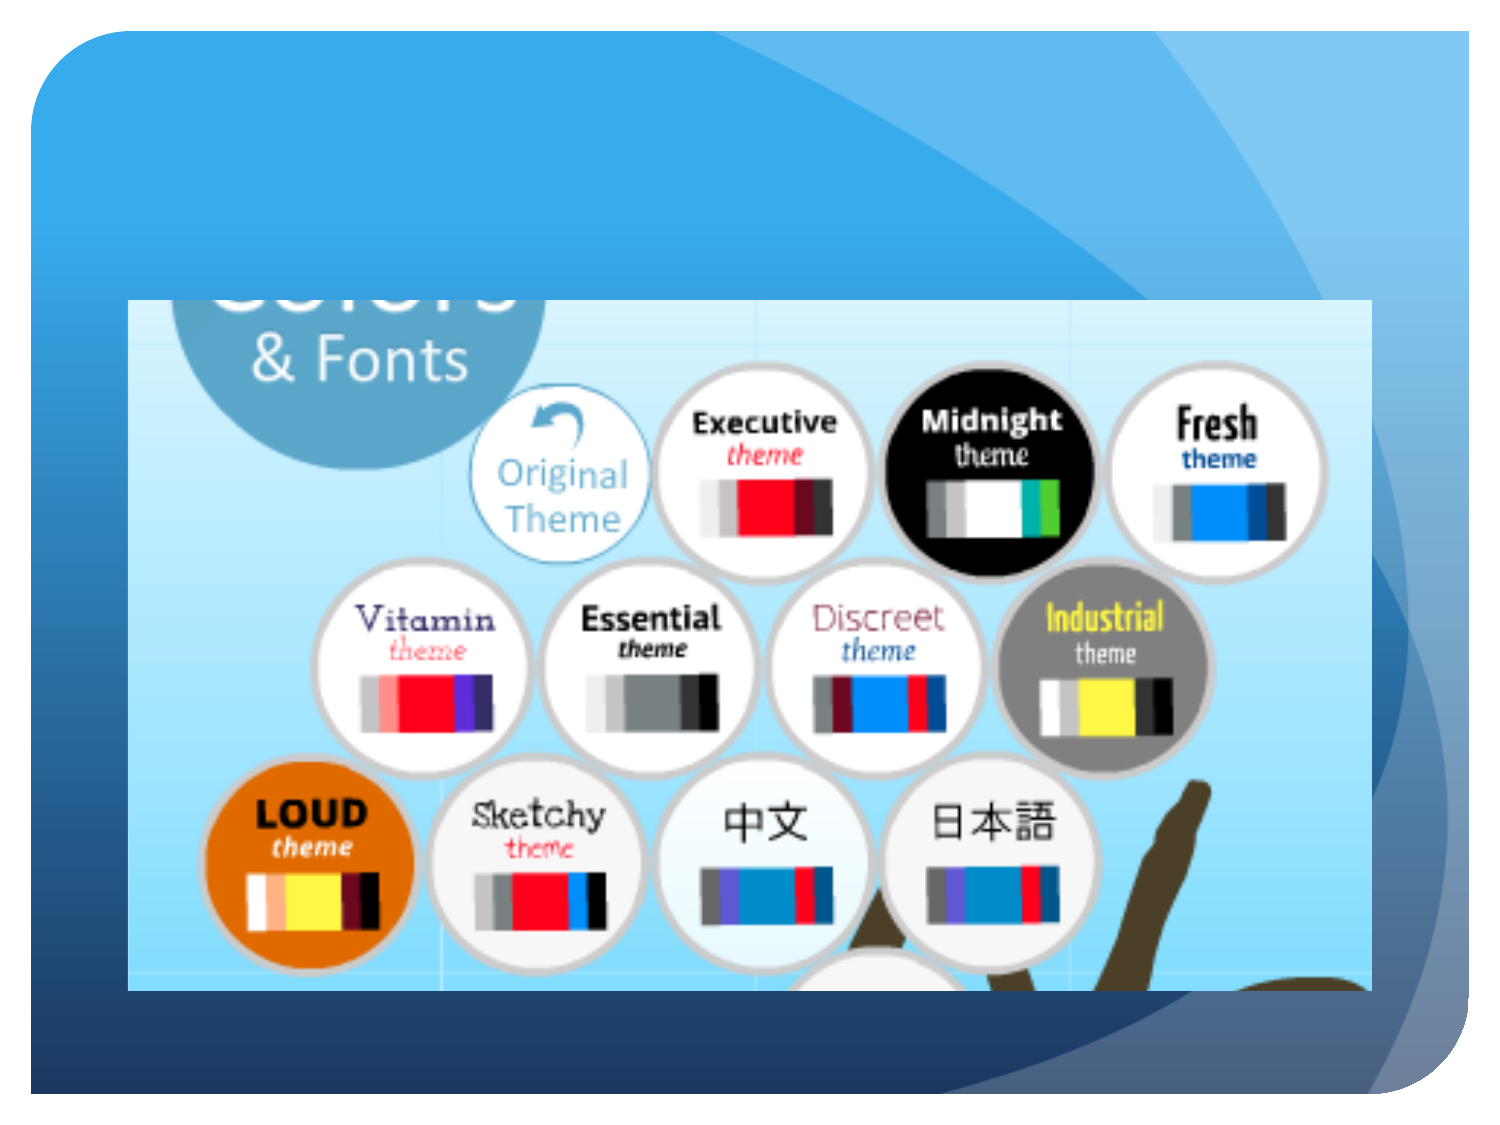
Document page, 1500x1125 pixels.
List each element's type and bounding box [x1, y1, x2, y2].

picture [24, 30, 1473, 1094]
list [127, 299, 1373, 991]
